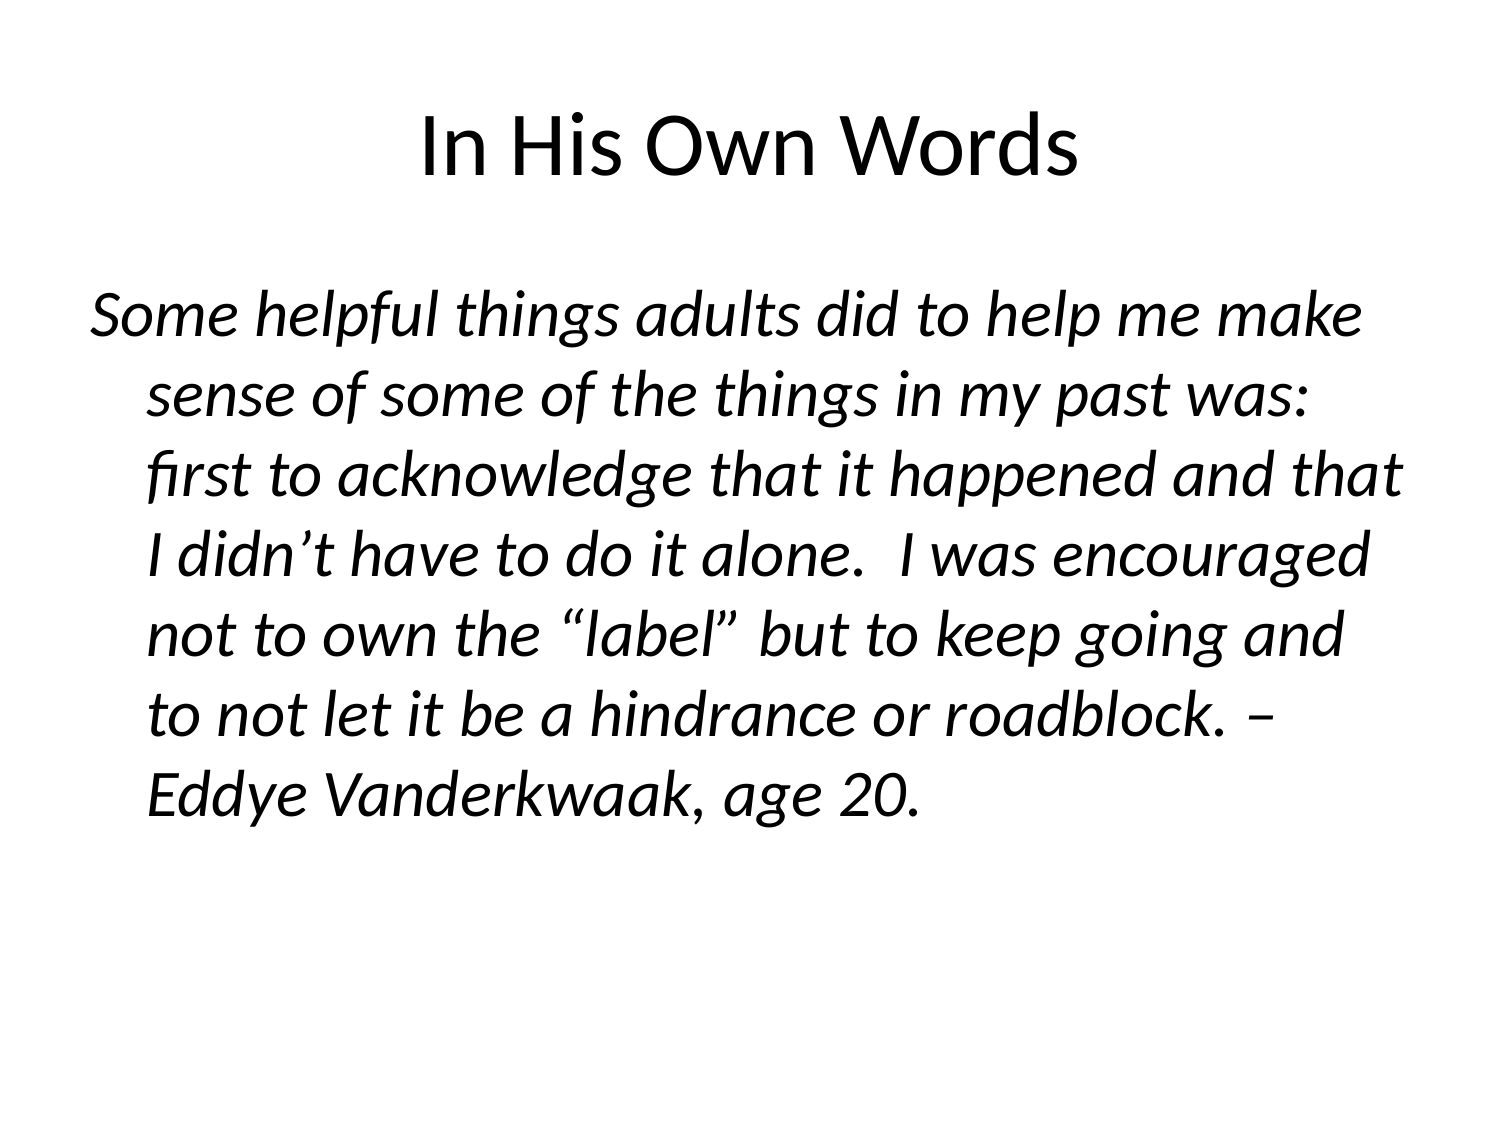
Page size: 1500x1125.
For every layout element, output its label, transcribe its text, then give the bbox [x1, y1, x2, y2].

title In His Own Words [75, 45, 1425, 233]
list Some helpful things adults did to help me make sense of some of the things in my past was: first to acknowledge that it happened and that I didn’t have to do it alone. I was encouraged not to own the “label” but to keep going and to not let it be a hindrance or roadblock. – Eddye Vanderkwaak, age 20. [75, 262, 1425, 1005]
